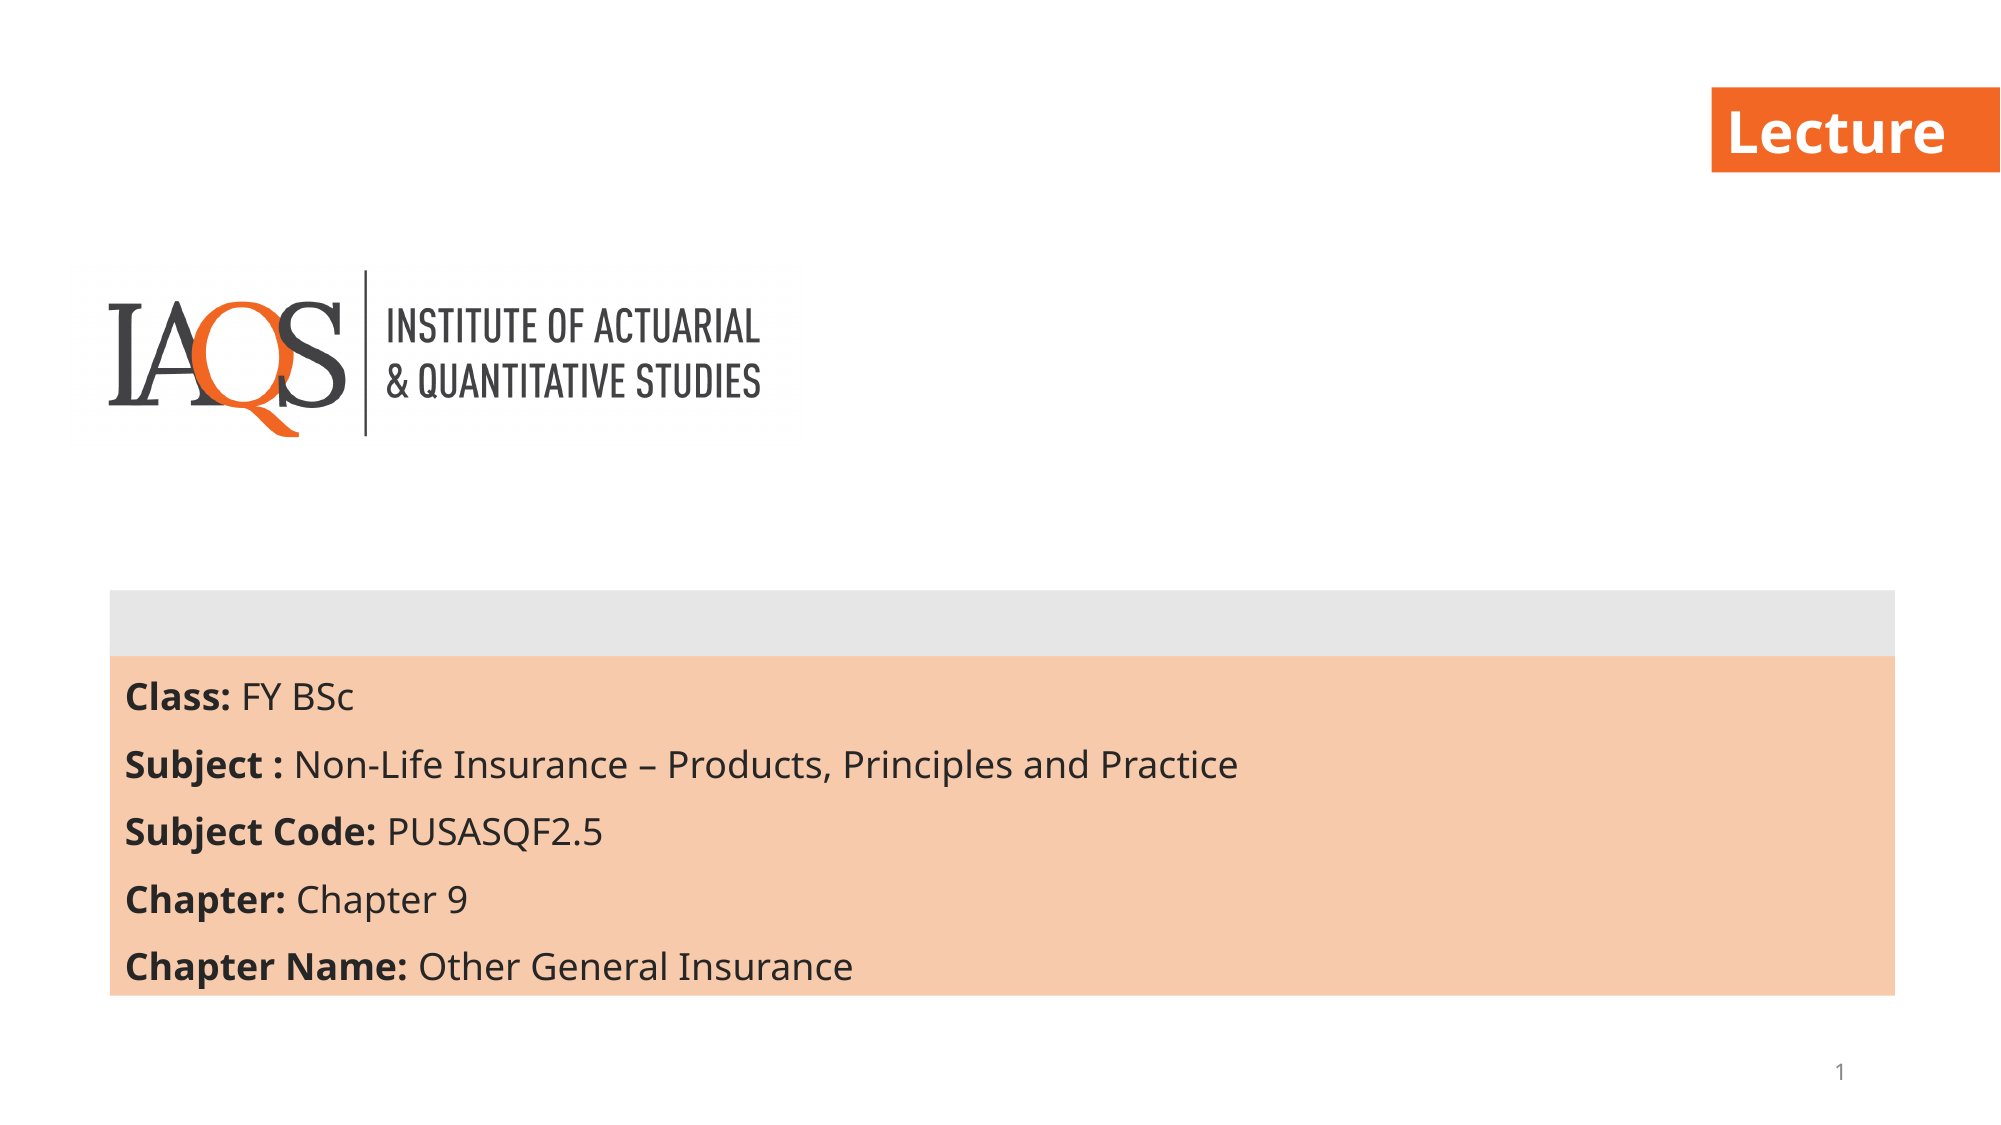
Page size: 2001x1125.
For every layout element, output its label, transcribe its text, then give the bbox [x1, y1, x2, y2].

text_box Lecture [1711, 87, 2000, 173]
text_box Class: FY BSc Subject : Non-Life Insurance – Products, Principles and Practice Subject Code: PUSASQF2.5 Chapter: Chapter 9 Chapter Name: Other General Insurance [109, 657, 1895, 996]
text_box [109, 590, 1895, 657]
picture [67, 261, 801, 447]
slide_number ‹#› [1412, 1042, 1863, 1103]
